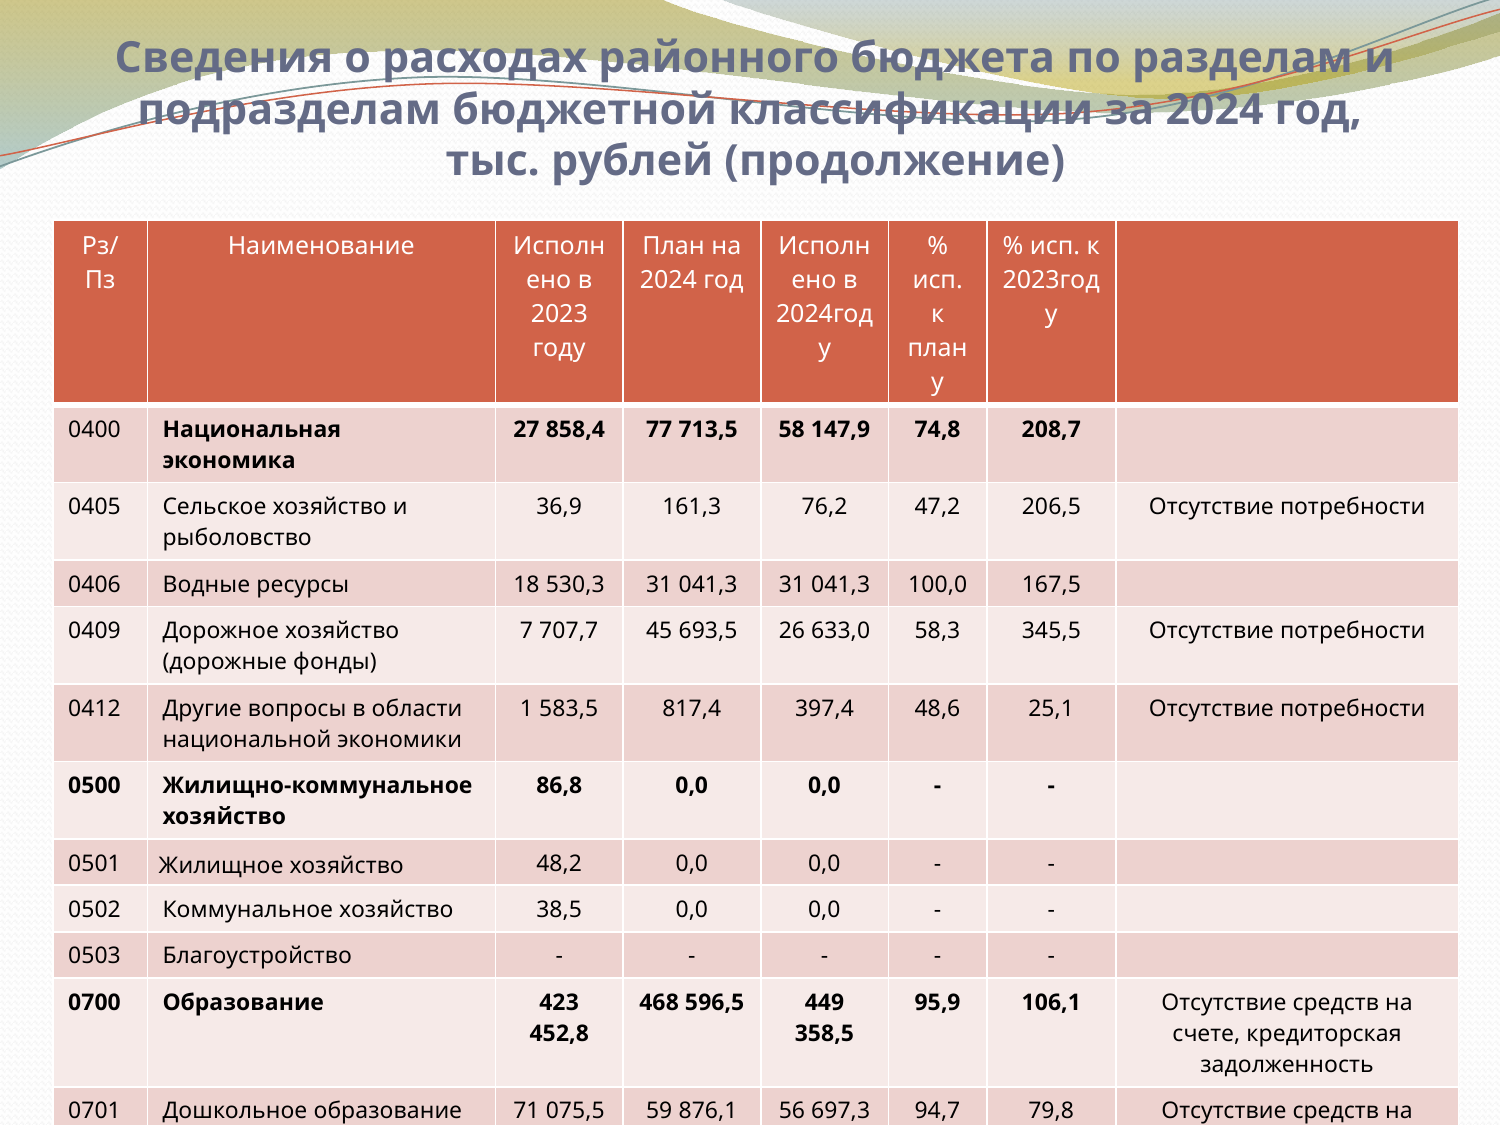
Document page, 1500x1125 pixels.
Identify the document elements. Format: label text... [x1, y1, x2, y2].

table_cell Сельское хозяйство и рыболовство [148, 483, 495, 559]
table_cell 26 633,0 [762, 607, 888, 683]
table_cell Отсутствие средств на счете, кредиторская задолженность [1117, 1088, 1458, 1125]
table_cell 0409 [54, 607, 147, 683]
table_cell - [988, 762, 1115, 838]
table_header Наименование [148, 221, 495, 402]
table_cell 48,6 [889, 685, 986, 761]
table_cell 345,5 [988, 607, 1115, 683]
table_cell 86,8 [496, 762, 622, 838]
table_cell 25,1 [988, 685, 1115, 761]
table_cell 36,9 [496, 483, 622, 559]
table_cell Коммунальное хозяйство [148, 886, 495, 931]
table_cell [1117, 840, 1458, 884]
table_cell 0700 [54, 979, 147, 1086]
table_cell 817,4 [624, 685, 760, 761]
table_cell 31 041,3 [624, 561, 760, 606]
table_cell Дошкольное образование [148, 1088, 495, 1125]
table_cell Благоустройство [148, 933, 495, 977]
table_cell - [762, 933, 888, 977]
table_cell - [889, 886, 986, 931]
table_cell 38,5 [496, 886, 622, 931]
table_cell 0500 [54, 762, 147, 838]
table_cell Отсутствие потребности [1117, 607, 1458, 683]
table_header План на 2024 год [624, 221, 760, 402]
table_cell 161,3 [624, 483, 760, 559]
table_cell 77 713,5 [624, 408, 760, 482]
table_cell 0400 [54, 408, 147, 482]
table_cell 58 147,9 [762, 408, 888, 482]
table_cell Жилищное хозяйство [148, 840, 495, 884]
table_header Исполнено в 2024году [762, 221, 888, 402]
table_cell 58,3 [889, 607, 986, 683]
table_cell Отсутствие средств на счете, кредиторская задолженность [1117, 979, 1458, 1086]
table_cell 94,7 [889, 1088, 986, 1125]
table_cell 7 707,7 [496, 607, 622, 683]
table_cell 74,8 [889, 408, 986, 482]
table_cell - [988, 886, 1115, 931]
table_cell 106,1 [988, 979, 1115, 1086]
table_header [1117, 221, 1458, 402]
table_cell Образование [148, 979, 495, 1086]
table_cell - [889, 762, 986, 838]
table_header Исполнено в 2023 году [496, 221, 622, 402]
table_cell - [889, 840, 986, 884]
table_cell 100,0 [889, 561, 986, 606]
table_header Рз/Пз [54, 221, 147, 402]
table_cell 397,4 [762, 685, 888, 761]
title Сведения о расходах районного бюджета по разделам и подразделам бюджетной классификации за 2024 год, тыс. рублей (продолжение) [75, 19, 1425, 160]
table_cell - [889, 933, 986, 977]
table_cell Другие вопросы в области национальной экономики [148, 685, 495, 761]
table_cell 47,2 [889, 483, 986, 559]
table_cell 71 075,5 [496, 1088, 622, 1125]
table_cell 0,0 [624, 886, 760, 931]
table_cell 0501 [54, 840, 147, 884]
table_cell 0,0 [762, 762, 888, 838]
table_cell Национальная экономика [148, 408, 495, 482]
table_cell Дорожное хозяйство (дорожные фонды) [148, 607, 495, 683]
table_cell Водные ресурсы [148, 561, 495, 606]
table_cell 27 858,4 [496, 408, 622, 482]
table_cell 0503 [54, 933, 147, 977]
table_cell 0406 [54, 561, 147, 606]
table_cell 31 041,3 [762, 561, 888, 606]
table_cell 0502 [54, 886, 147, 931]
table_cell [1117, 886, 1458, 931]
table_cell 423 452,8 [496, 979, 622, 1086]
table_cell - [988, 933, 1115, 977]
table_cell [1117, 933, 1458, 977]
table_header % исп. к плану [889, 221, 986, 402]
table_cell 0,0 [624, 840, 760, 884]
table_cell - [496, 933, 622, 977]
table_cell 449 358,5 [762, 979, 888, 1086]
table_cell [1117, 408, 1458, 482]
table_cell 206,5 [988, 483, 1115, 559]
table_cell [1117, 762, 1458, 838]
table_cell 56 697,3 [762, 1088, 888, 1125]
table_cell 18 530,3 [496, 561, 622, 606]
table_cell 1 583,5 [496, 685, 622, 761]
table_cell 0412 [54, 685, 147, 761]
table_cell 0701 [54, 1088, 147, 1125]
table_cell 208,7 [988, 408, 1115, 482]
table_cell 0405 [54, 483, 147, 559]
table_cell 0,0 [762, 886, 888, 931]
table_cell 0,0 [624, 762, 760, 838]
table_cell Жилищно-коммунальное хозяйство [148, 762, 495, 838]
table_cell 79,8 [988, 1088, 1115, 1125]
table_cell 167,5 [988, 561, 1115, 606]
table_cell Отсутствие потребности [1117, 685, 1458, 761]
table_cell 95,9 [889, 979, 986, 1086]
table_cell 0,0 [762, 840, 888, 884]
table_header % исп. к 2023году [988, 221, 1115, 402]
table_cell - [624, 933, 760, 977]
table_cell [1117, 561, 1458, 606]
list [75, 160, 1425, 219]
table_cell 76,2 [762, 483, 888, 559]
table_cell 468 596,5 [624, 979, 760, 1086]
table_cell Отсутствие потребности [1117, 483, 1458, 559]
table_cell 59 876,1 [624, 1088, 760, 1125]
table_cell 45 693,5 [624, 607, 760, 683]
table_cell 48,2 [496, 840, 622, 884]
table_cell - [988, 840, 1115, 884]
